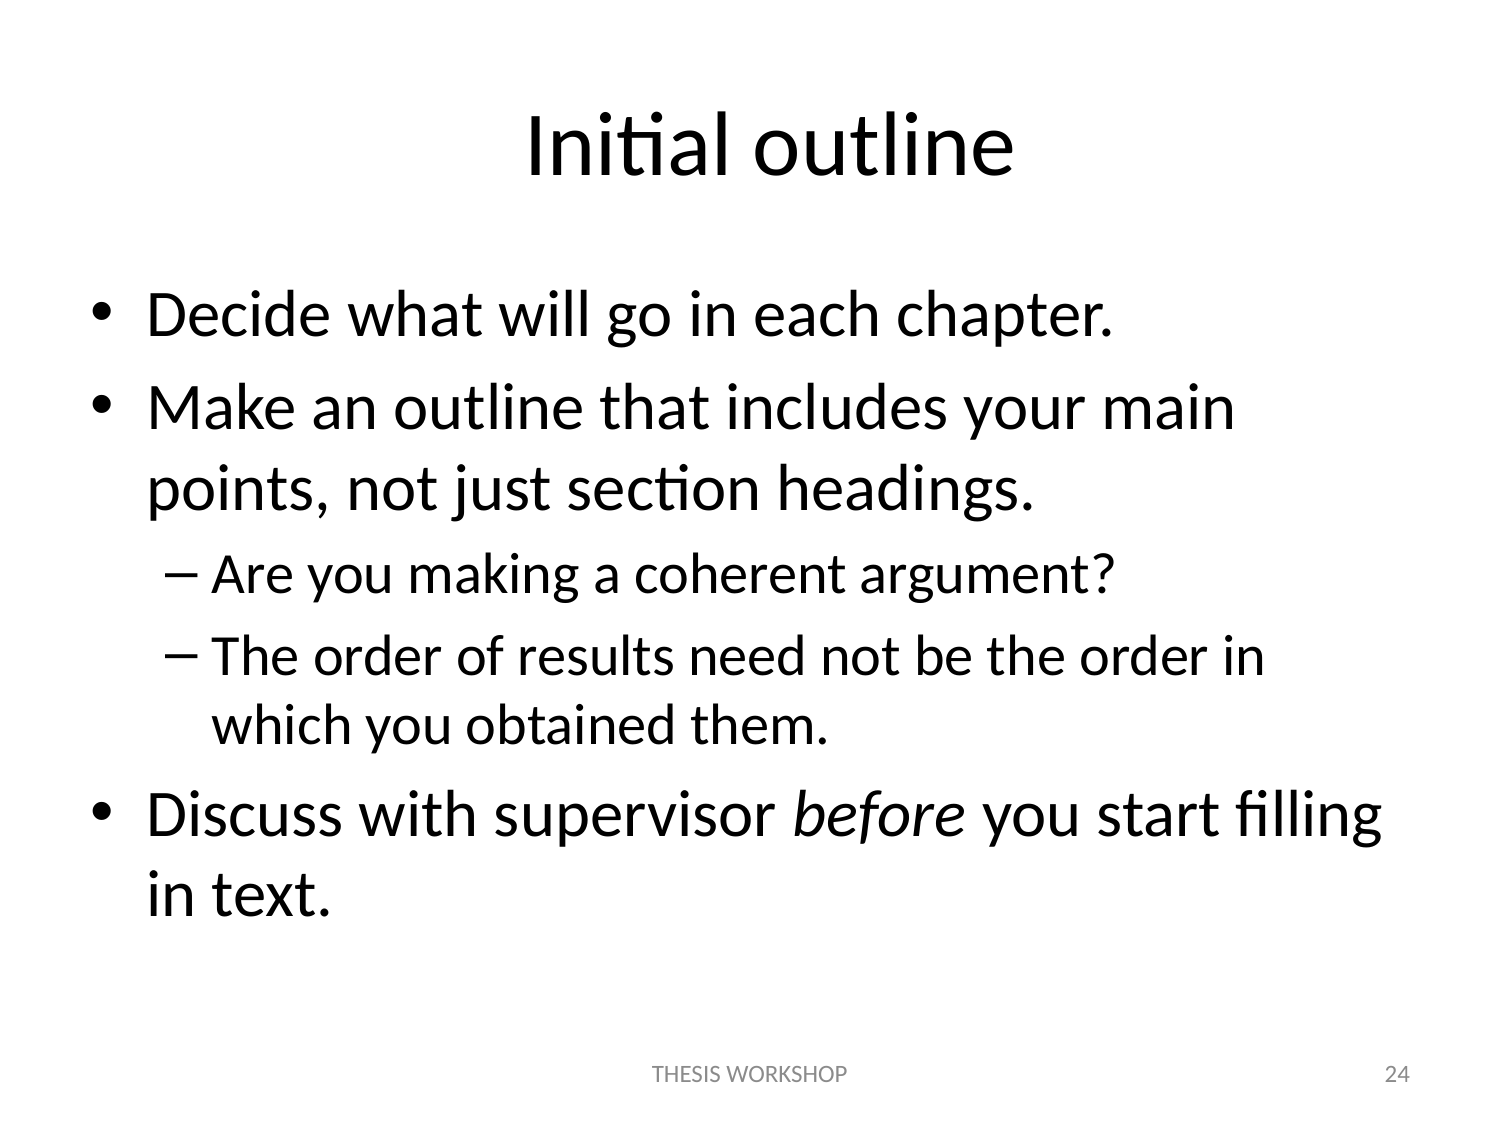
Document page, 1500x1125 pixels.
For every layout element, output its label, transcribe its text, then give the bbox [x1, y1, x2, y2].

footer THESIS WORKSHOP [512, 1042, 988, 1103]
slide_number 24 [1074, 1042, 1425, 1103]
title Initial outline [75, 45, 1425, 233]
list Decide what will go in each chapter. Make an outline that includes your main points, not just section headings. Are you making a coherent argument? The order of results need not be the order in which you obtained them. Discuss with supervisor before you start filling in text. [75, 262, 1425, 1005]
